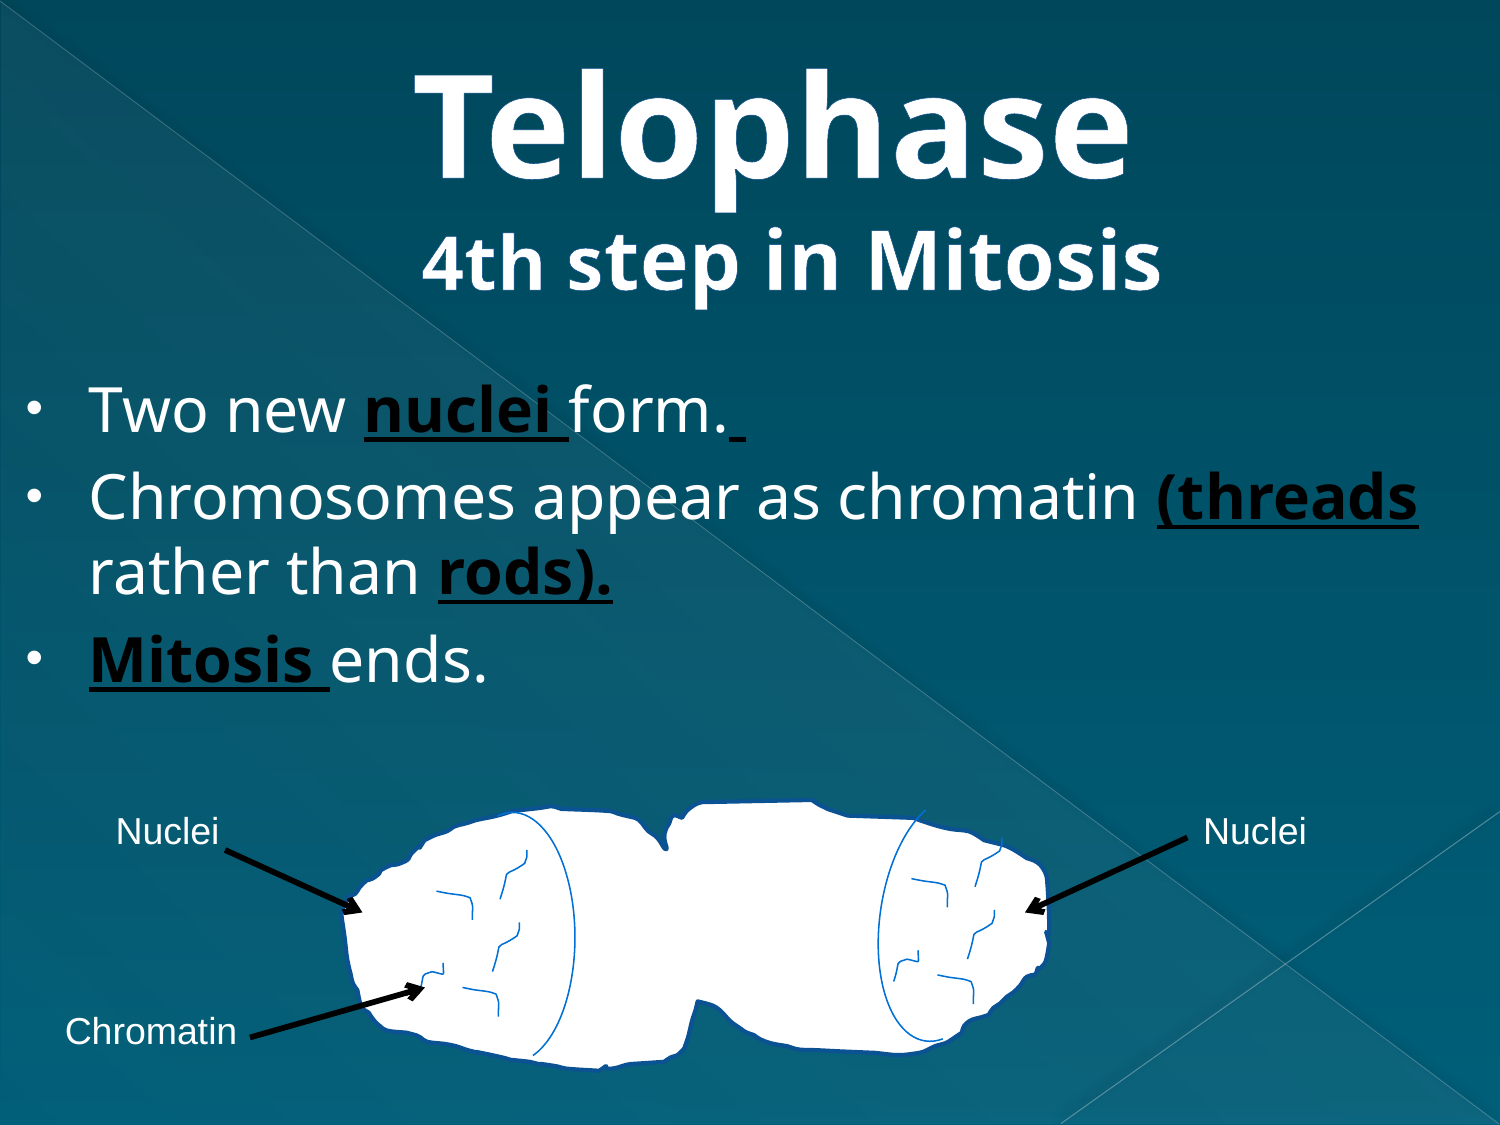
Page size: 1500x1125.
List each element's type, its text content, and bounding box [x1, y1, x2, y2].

text_box [499, 849, 528, 900]
title Telophase 4th step in Mitosis [0, 24, 1500, 316]
text_box [436, 890, 474, 920]
text_box [497, 811, 576, 1057]
text_box Nuclei [100, 799, 235, 860]
text_box [892, 950, 920, 982]
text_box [224, 849, 363, 913]
text_box [339, 797, 1052, 1073]
text_box [423, 962, 445, 981]
text_box [491, 922, 521, 972]
text_box [877, 809, 944, 1043]
text_box [462, 986, 500, 1017]
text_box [249, 987, 426, 1038]
list Two new nuclei form. Chromosomes appear as chromatin (threads rather than rods). Mitosis ends. [0, 362, 1500, 776]
text_box [974, 837, 1003, 887]
text_box Chromatin [49, 999, 263, 1060]
text_box [966, 909, 996, 960]
text_box [937, 974, 975, 1005]
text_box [1024, 837, 1188, 913]
text_box [911, 877, 949, 908]
text_box Nuclei [1188, 799, 1322, 860]
